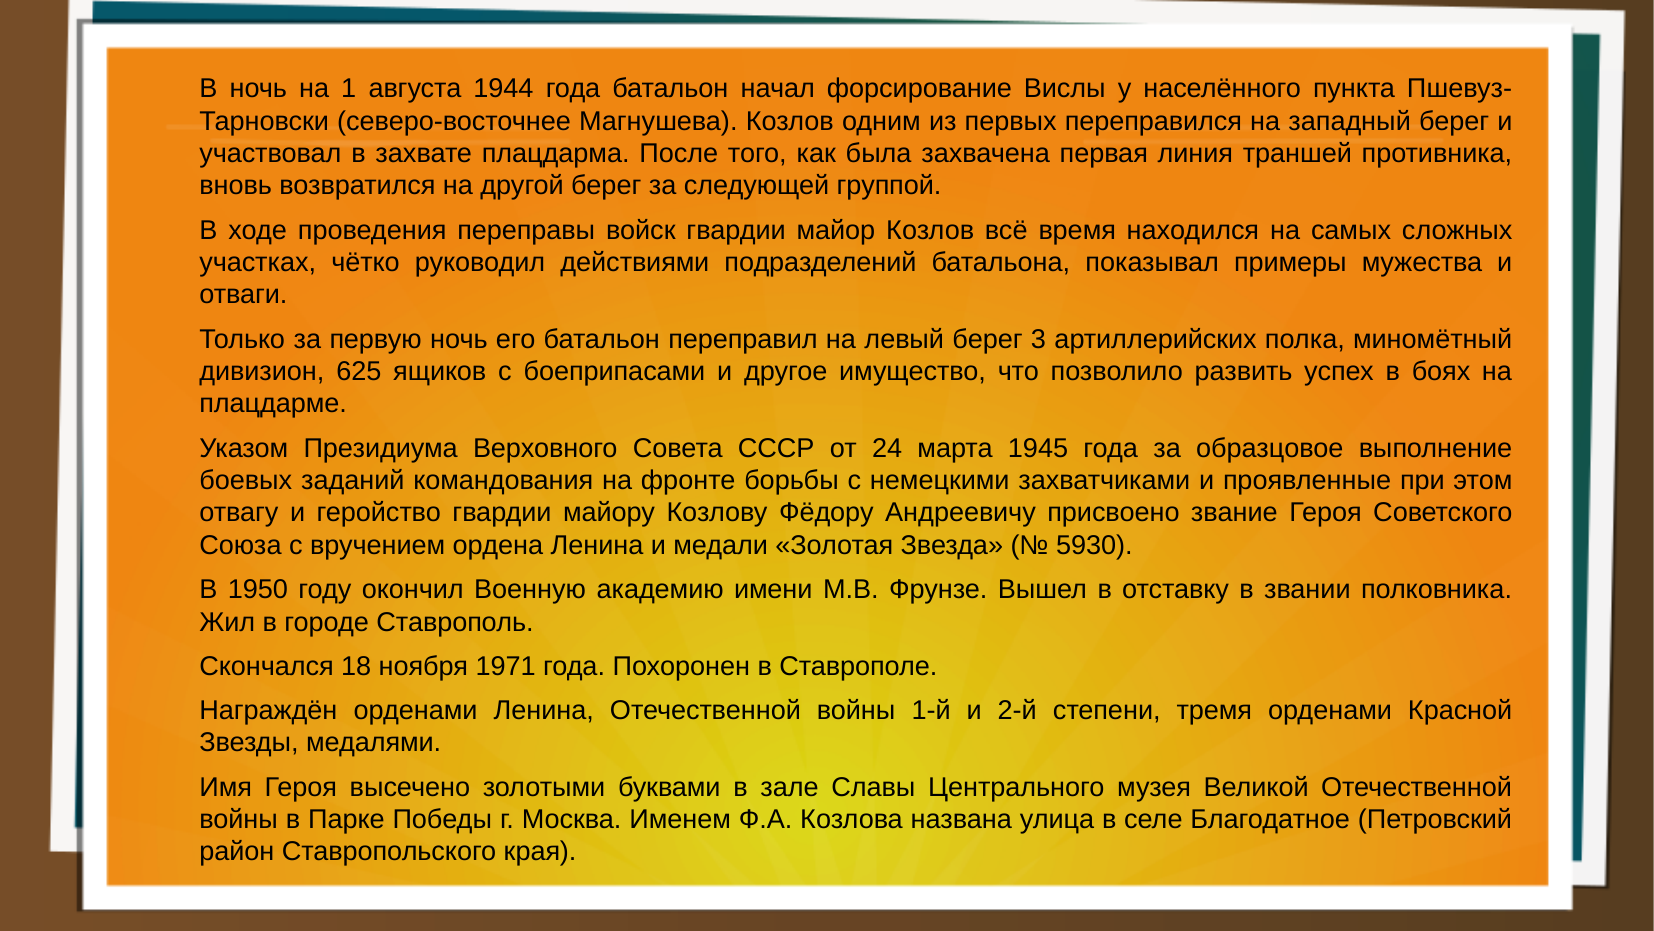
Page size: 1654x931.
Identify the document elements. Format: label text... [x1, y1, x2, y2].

text_box В ночь на 1 августа 1944 года батальон начал форсирование Вислы у населённого пункта Пшевуз-Тарновски (северо-восточнее Магнушева). Козлов одним из первых переправился на западный берег и участвовал в захвате плацдарма. После того, как была захвачена первая линия траншей противника, вновь возвратился на другой берег за следующей группой. В ходе проведения переправы войск гвардии майор Козлов всё время находился на самых сложных участках, чётко руководил действиями подразделений батальона, показывал примеры мужества и отваги. Только за первую ночь его батальон переправил на левый берег 3 артиллерийских полка, миномётный дивизион, 625 ящиков с боеприпасами и другое имущество, что позволило развить успех в боях на плацдарме. Указом Президиума Верховного Совета СССР от 24 марта 1945 года за образцовое выполнение боевых заданий командования на фронте борьбы с немецкими захватчиками и проявленные при этом отвагу и геройство гвардии майору Козлову Фёдору Андреевичу присвоено звание Героя Советского Союза с вручением ордена Ленина и медали «Золотая Звезда» (№ 5930). В 1950 году окончил Военную академию имени М.В. Фрунзе. Вышел в отставку в звании полковника. Жил в городе Ставрополь. Скончался 18 ноября 1971 года. Похоронен в Ставрополе. Награждён орденами Ленина, Отечественной войны 1-й и 2-й степени, тремя орденами Красной Звезды, медалями. Имя Героя высечено золотыми буквами в зале Славы Центрального музея Великой Отечественной войны в Парке Победы г. Москва. Именем Ф.А. Козлова названа улица в селе Благодатное (Петровский район Ставропольского края). [129, 70, 1512, 874]
picture [0, 0, 1654, 931]
